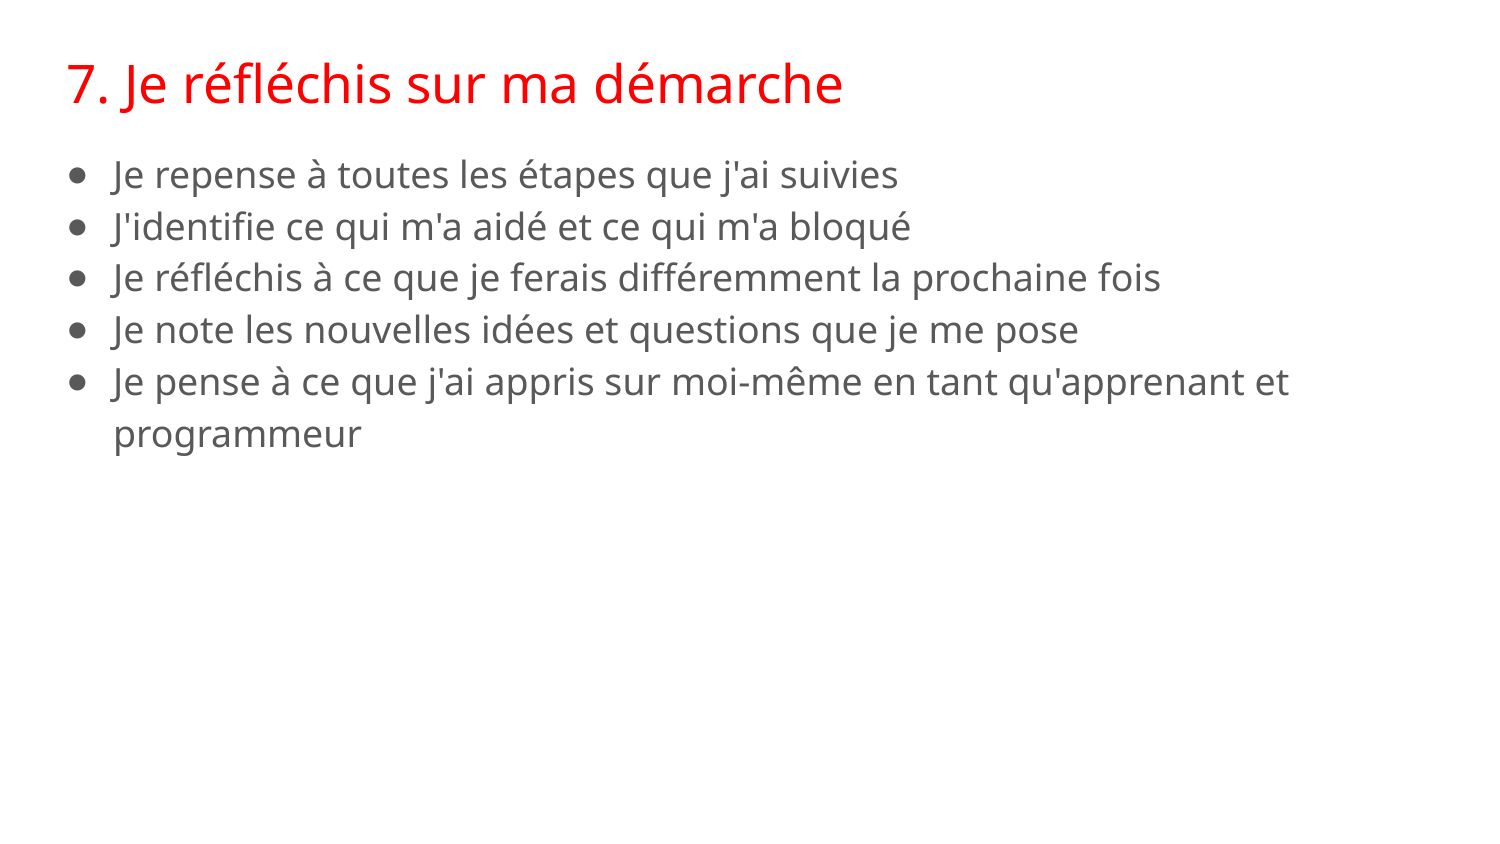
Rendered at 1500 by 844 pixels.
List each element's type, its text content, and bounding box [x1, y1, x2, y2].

title 7. Je réfléchis sur ma démarche [51, 35, 1449, 129]
list Je repense à toutes les étapes que j'ai suivies J'identifie ce qui m'a aidé et ce qui m'a bloqué Je réfléchis à ce que je ferais différemment la prochaine fois Je note les nouvelles idées et questions que je me pose Je pense à ce que j'ai appris sur moi-même en tant qu'apprenant et programmeur [51, 129, 1449, 784]
